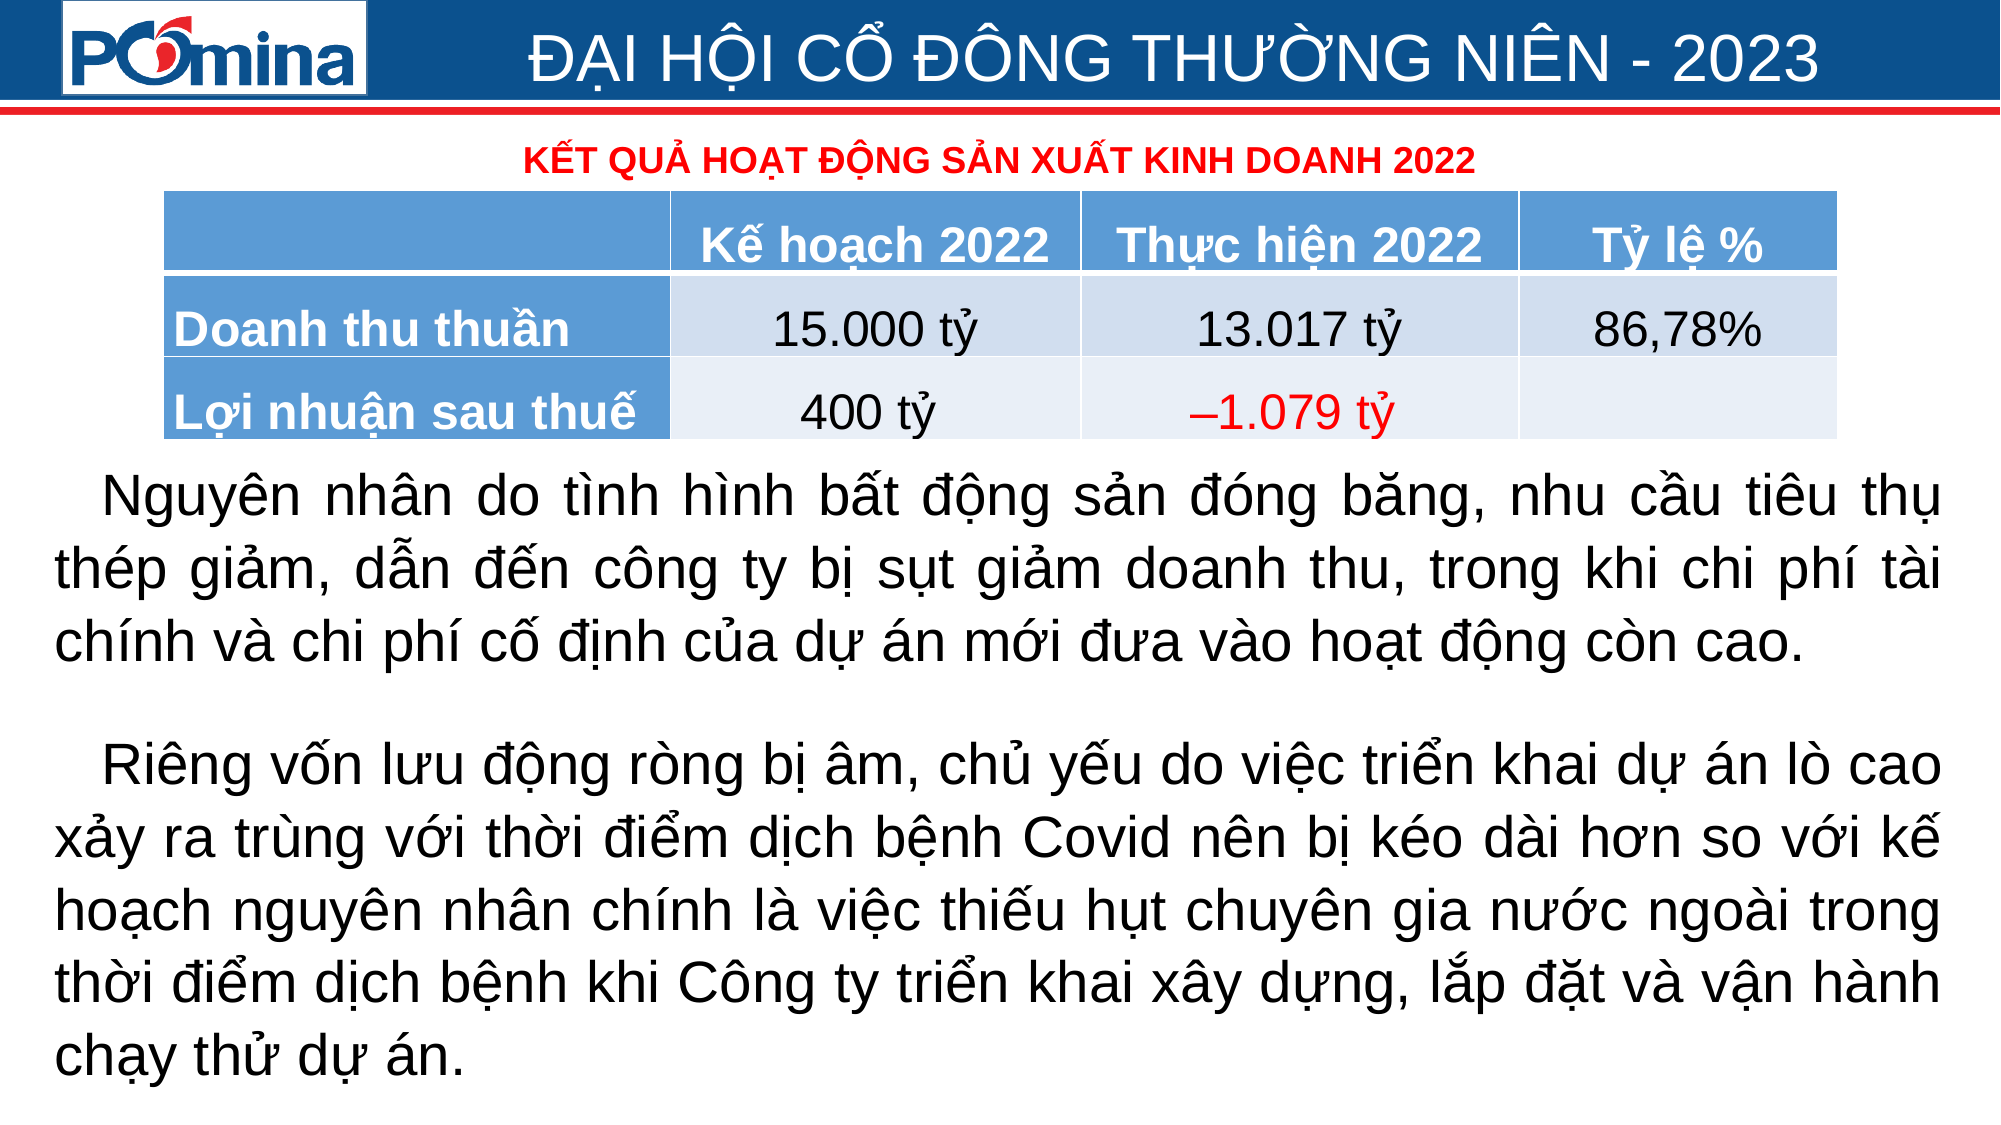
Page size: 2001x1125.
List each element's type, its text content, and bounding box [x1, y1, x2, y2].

table_cell 400 tỷ [671, 357, 1080, 439]
table_header Kế hoạch 2022 [671, 191, 1080, 270]
text_box Nguyên nhân do tình hình bất động sản đóng băng, nhu cầu tiêu thụ thép giảm, dẫn đến công ty bị sụt giảm doanh thu, trong khi chi phí tài chính và chi phí cố định của dự án mới đưa vào hoạt động còn cao. Riêng vốn lưu động ròng bị âm, chủ yếu do việc triển khai dự án lò cao xảy ra trùng với thời điểm dịch bệnh Covid nên bị kéo dài hơn so với kế hoạch nguyên nhân chính là việc thiếu hụt chuyên gia nước ngoài trong thời điểm dịch bệnh khi Công ty triển khai xây dựng, lắp đặt và vận hành chạy thử dự án. [39, 446, 1961, 1095]
table_header Thực hiện 2022 [1082, 191, 1518, 270]
table_cell Lợi nhuận sau thuế [164, 357, 670, 439]
table_cell 13.017 tỷ [1082, 276, 1518, 356]
table_cell –1.079 tỷ [1082, 357, 1518, 439]
table_header [164, 191, 670, 270]
picture [0, 0, 2000, 126]
table_cell 15.000 tỷ [671, 276, 1080, 356]
table_cell [1520, 357, 1837, 439]
table_cell Doanh thu thuần [164, 276, 670, 356]
table_cell 86,78% [1520, 276, 1837, 356]
text_box KẾT QUẢ HOẠT ĐỘNG SẢN XUẤT KINH DOANH 2022 [508, 129, 1492, 189]
table_header Tỷ lệ % [1520, 191, 1837, 270]
